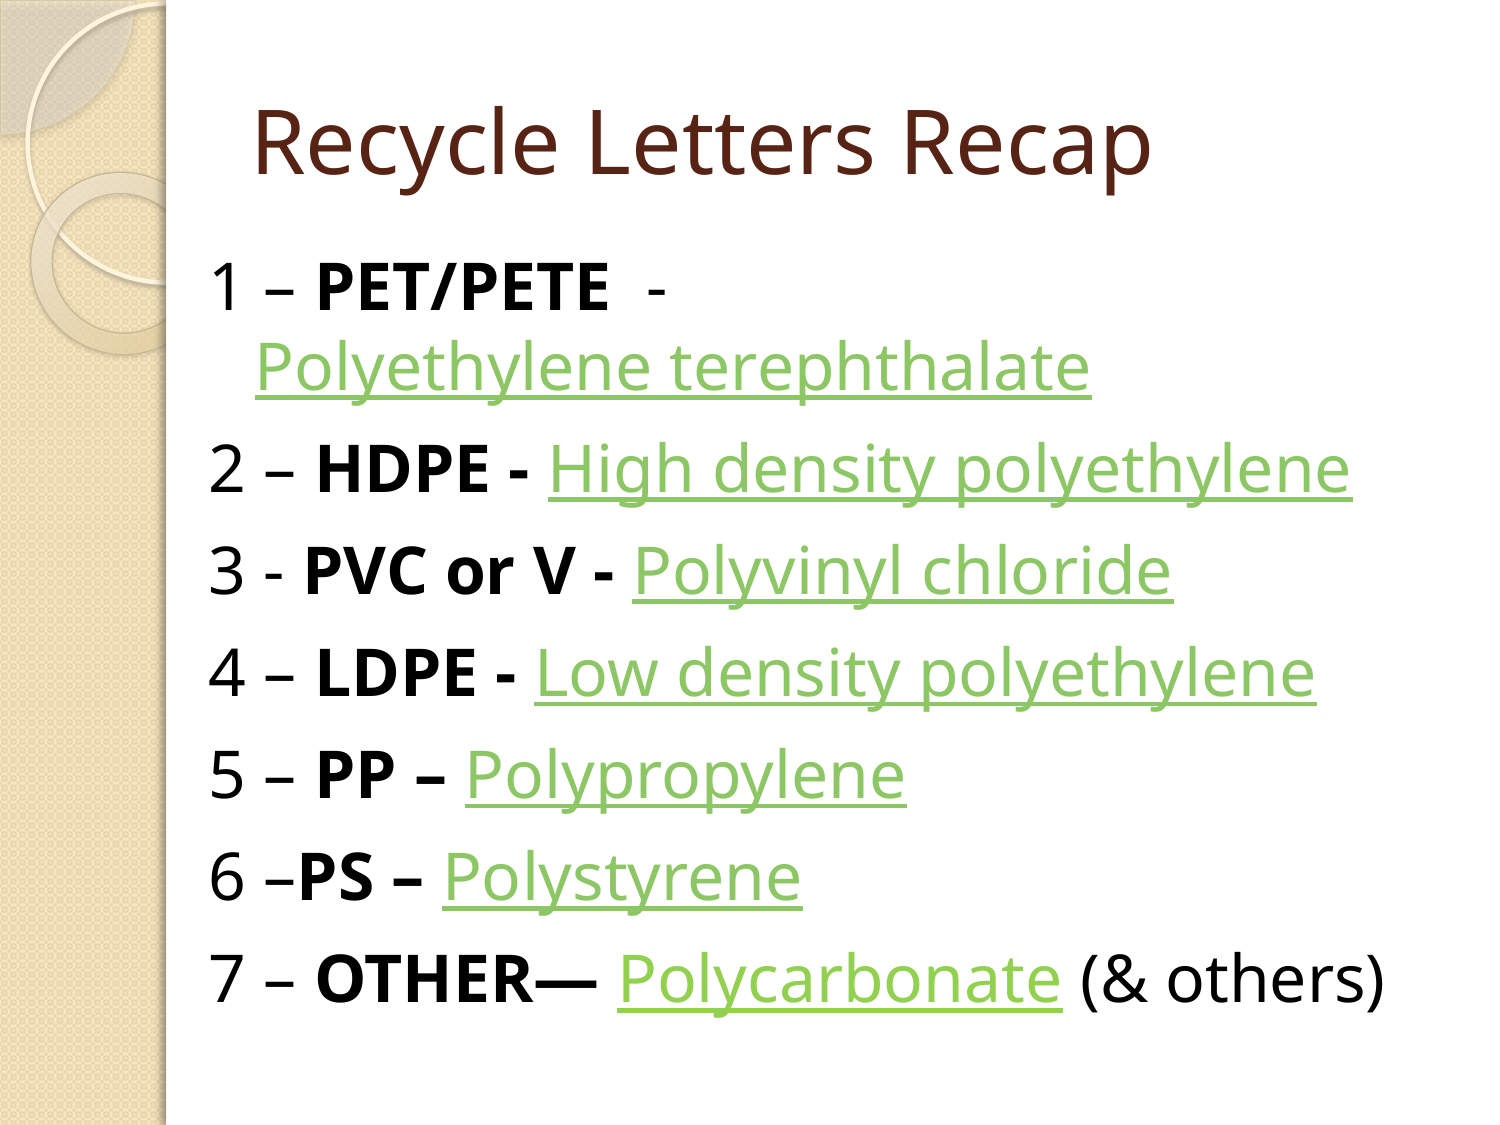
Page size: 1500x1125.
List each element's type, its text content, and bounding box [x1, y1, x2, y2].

title Recycle Letters Recap [235, 45, 1466, 233]
list 1 – PET/PETE - Polyethylene terephthalate 2 – HDPE - High density polyethylene 3 - PVC or V - Polyvinyl chloride 4 – LDPE - Low density polyethylene 5 – PP – Polypropylene 6 –PS – Polystyrene 7 – OTHER— Polycarbonate (& others) [180, 237, 1466, 1025]
